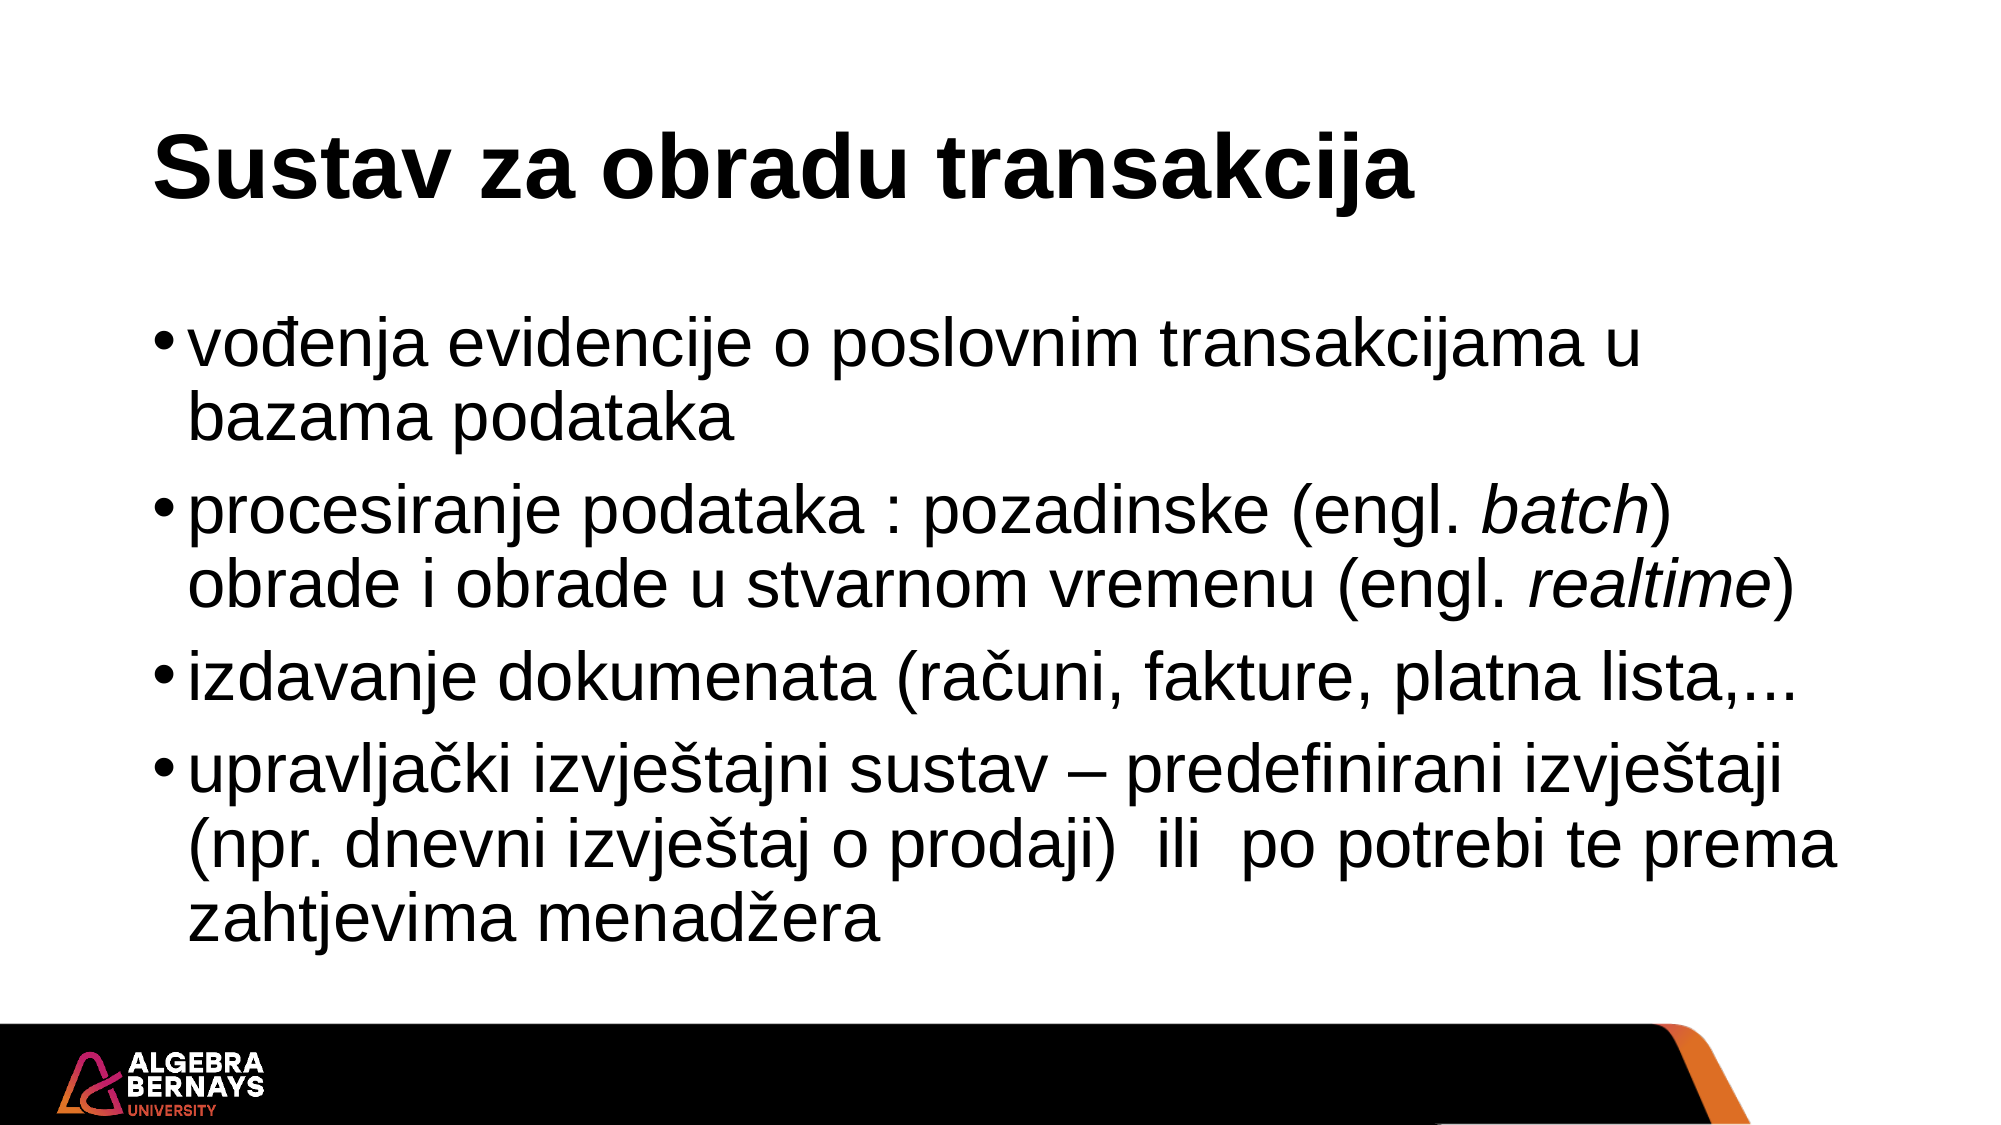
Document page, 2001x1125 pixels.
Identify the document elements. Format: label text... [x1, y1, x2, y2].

list vođenja evidencije o poslovnim transakcijama u bazama podataka procesiranje podataka : pozadinske (engl. batch) obrade i obrade u stvarnom vremenu (engl. realtime) izdavanje dokumenata (računi, fakture, platna lista,... upravljački izvještajni sustav – predefinirani izvještaji (npr. dnevni izvještaj o prodaji) ili po potrebi te prema zahtjevima menadžera [137, 299, 1863, 1014]
picture [0, 1023, 1958, 1125]
title Sustav za obradu transakcija [137, 59, 1863, 278]
